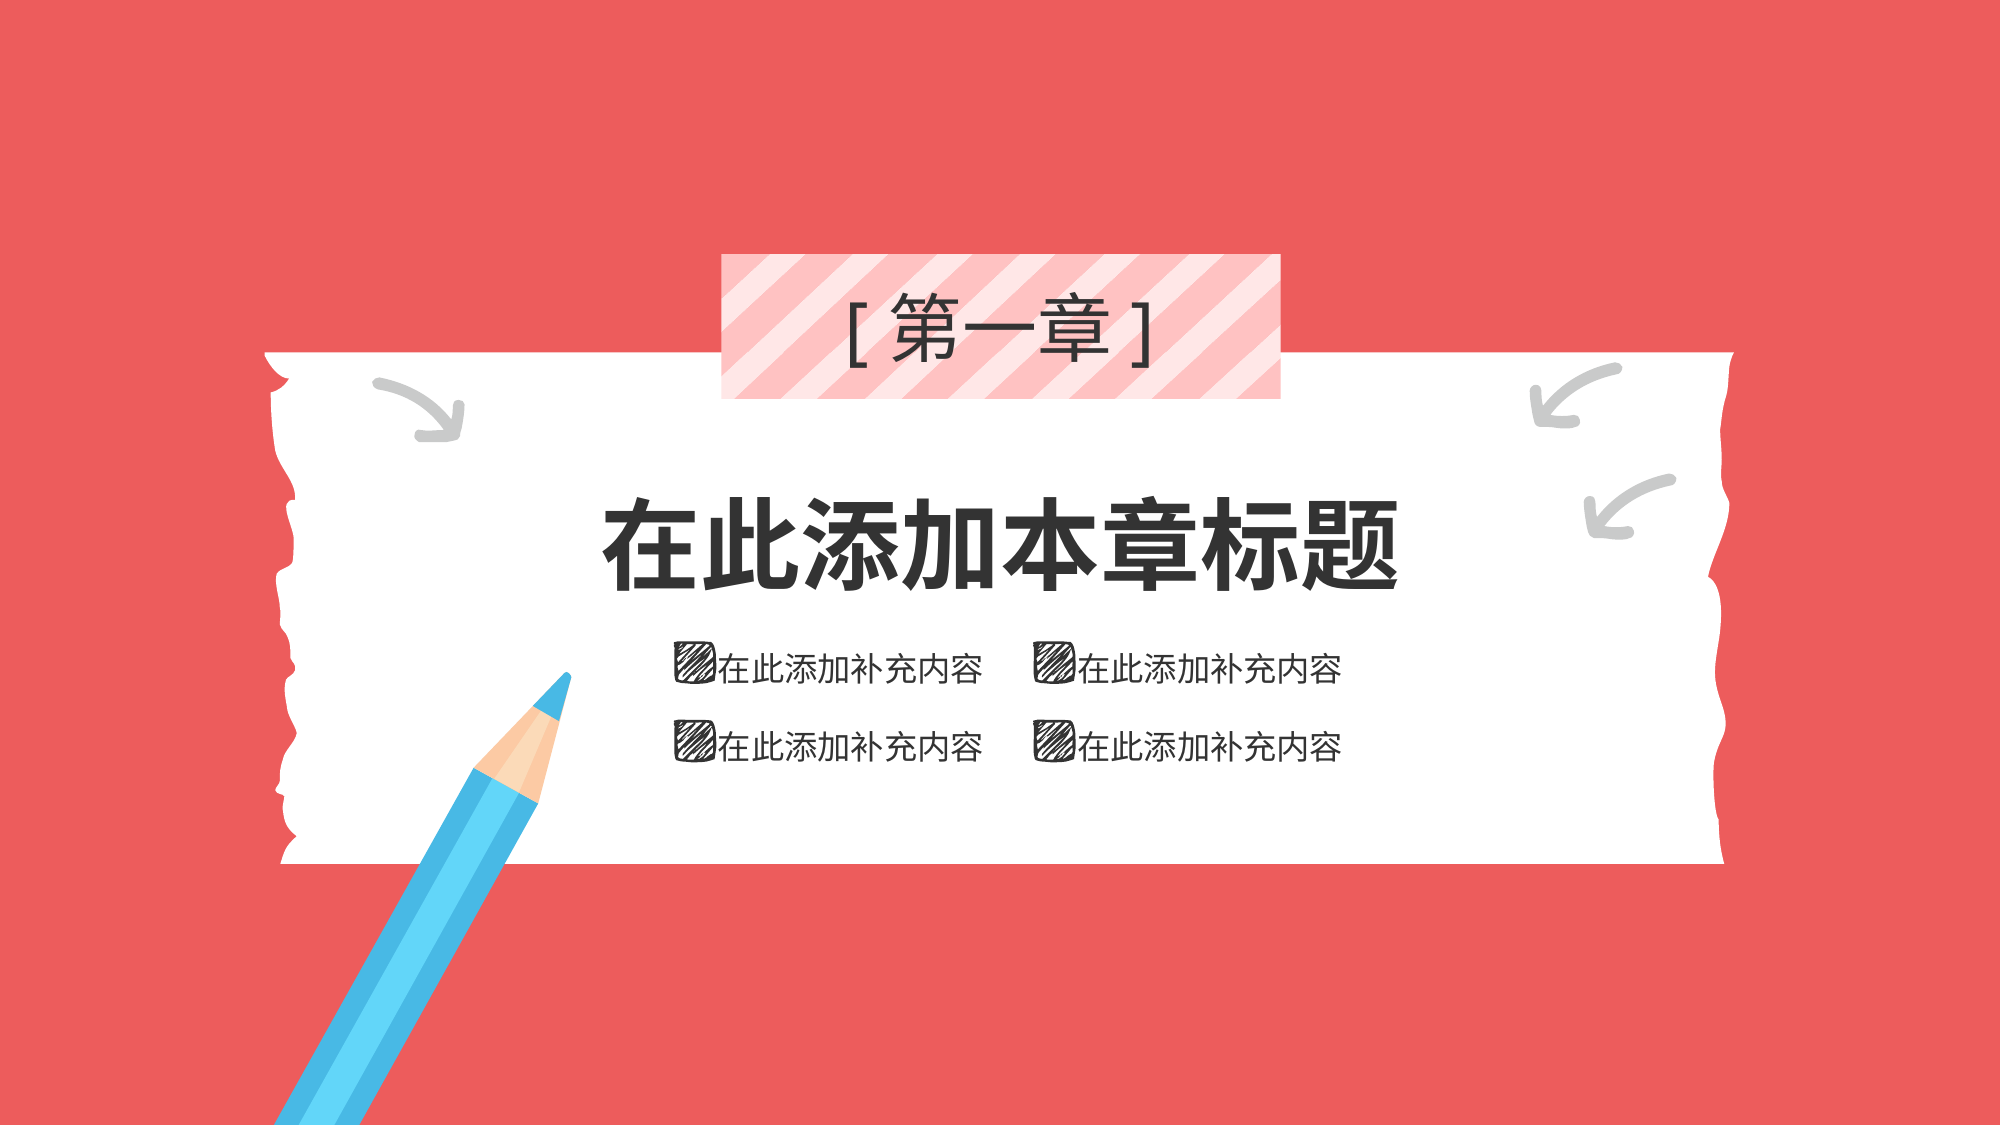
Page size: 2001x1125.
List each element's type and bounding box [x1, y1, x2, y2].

picture [264, 254, 1736, 865]
text_box [271, 671, 590, 1125]
